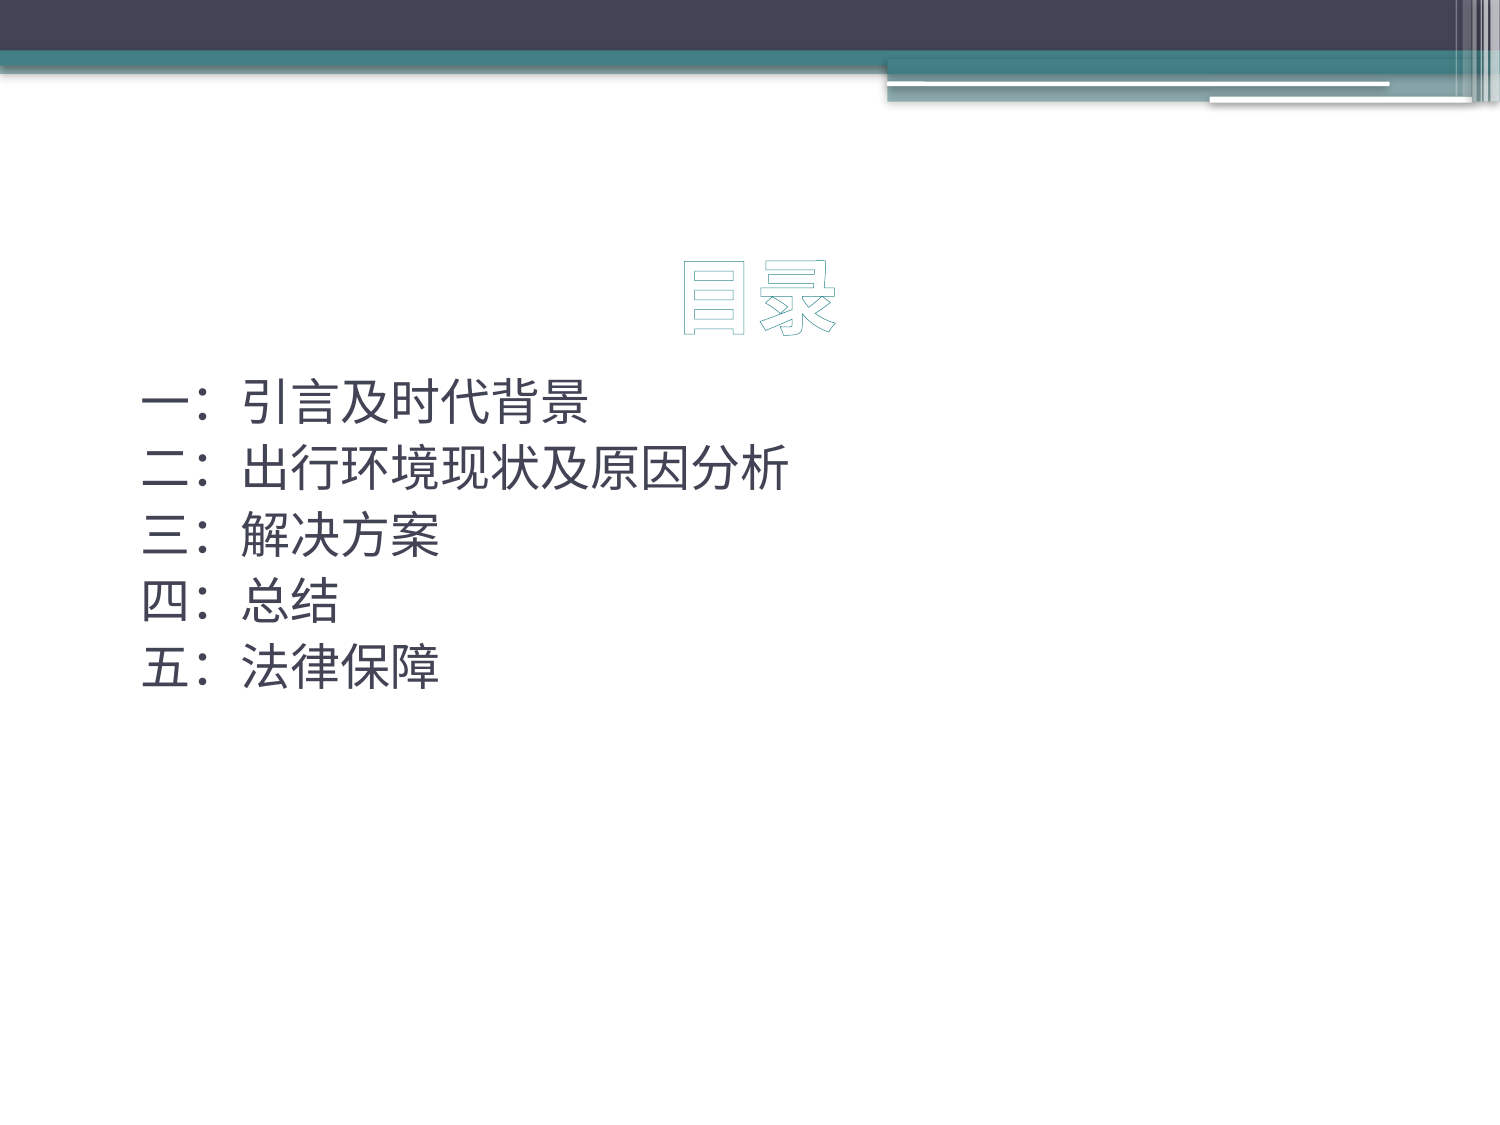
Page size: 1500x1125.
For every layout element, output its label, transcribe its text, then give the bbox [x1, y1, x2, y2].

title 目录 [118, 222, 1394, 352]
list 一：引言及时代背景 二：出行环境现状及原因分析 三：解决方案 四：总结 五：法律保障 [118, 363, 1394, 800]
